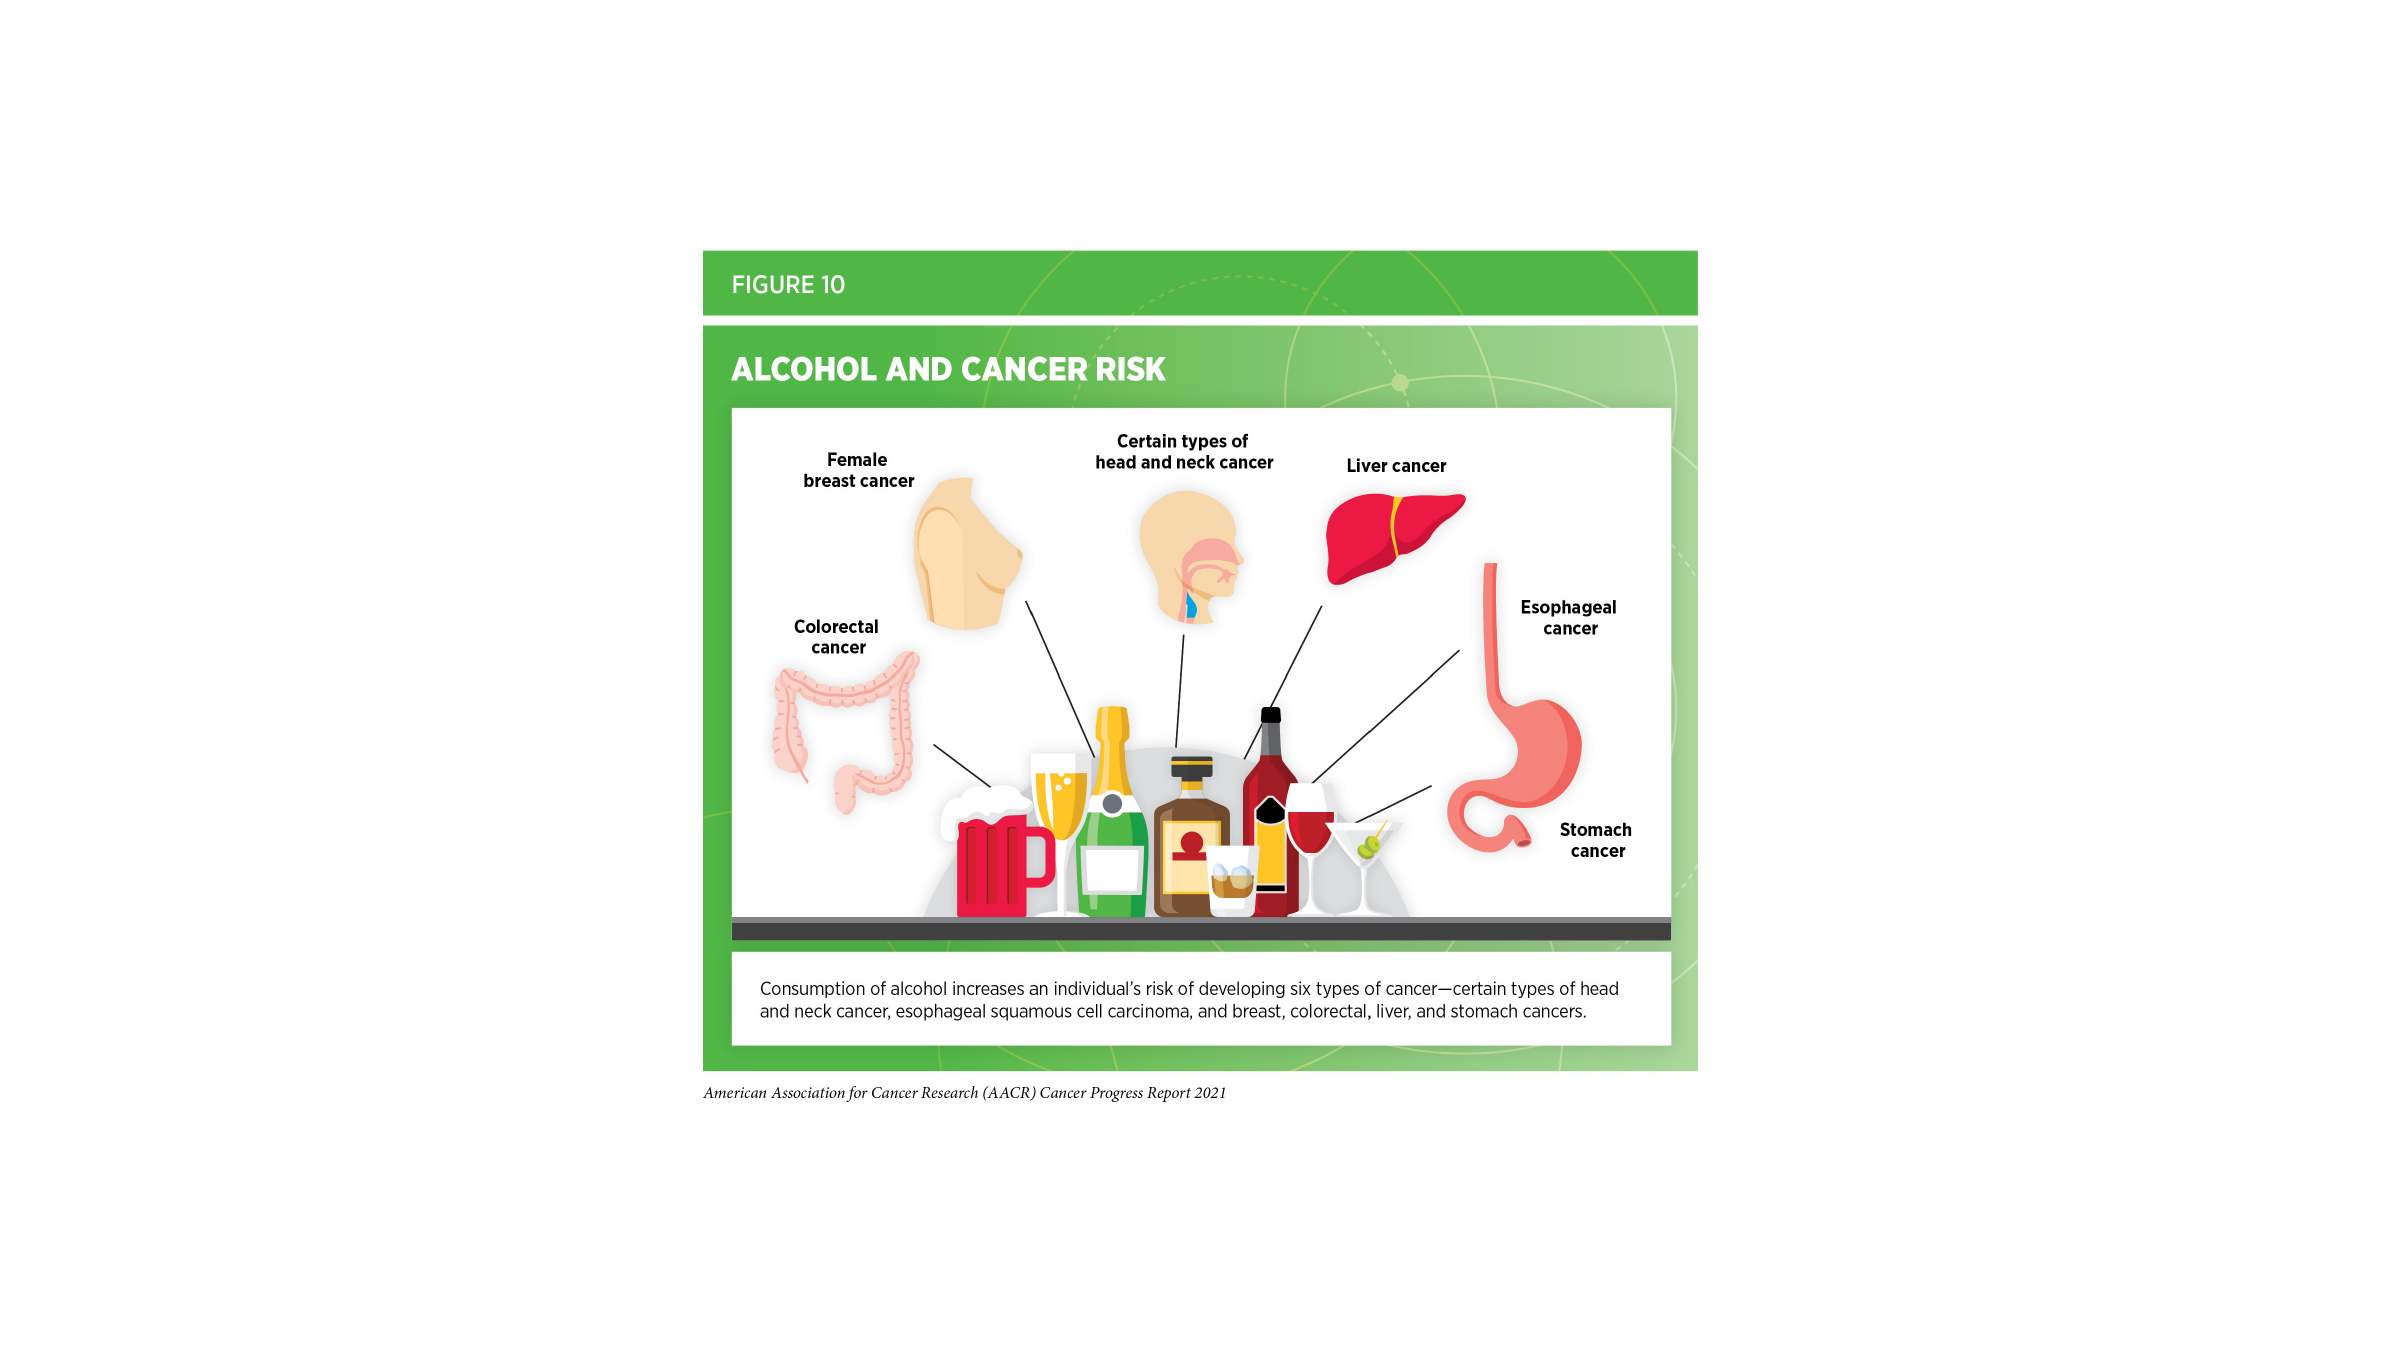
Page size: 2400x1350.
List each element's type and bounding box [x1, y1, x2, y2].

picture [693, 239, 1707, 1111]
